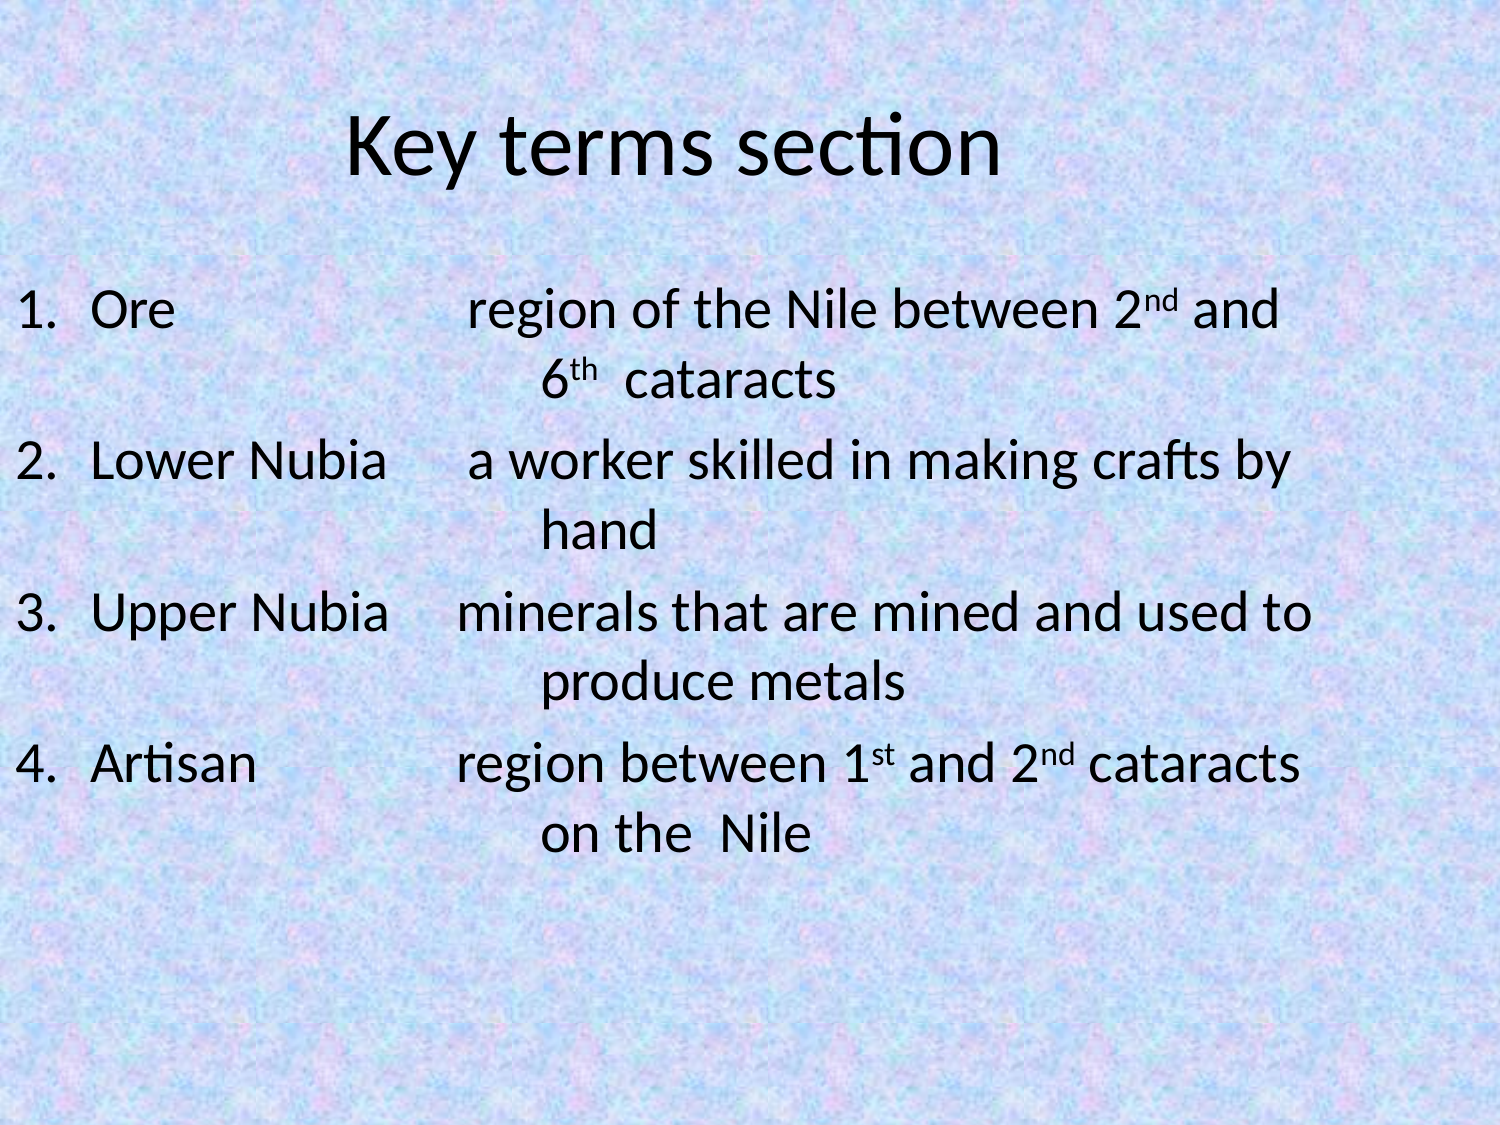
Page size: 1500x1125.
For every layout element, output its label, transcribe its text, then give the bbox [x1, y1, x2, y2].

list Ore region of the Nile between 2nd and 6th cataracts Lower Nubia a worker skilled in making crafts by hand Upper Nubia minerals that are mined and used to produce metals Artisan region between 1st and 2nd cataracts on the Nile [0, 262, 1350, 1005]
picture [0, 0, 1500, 1125]
title Key terms section [0, 45, 1350, 233]
